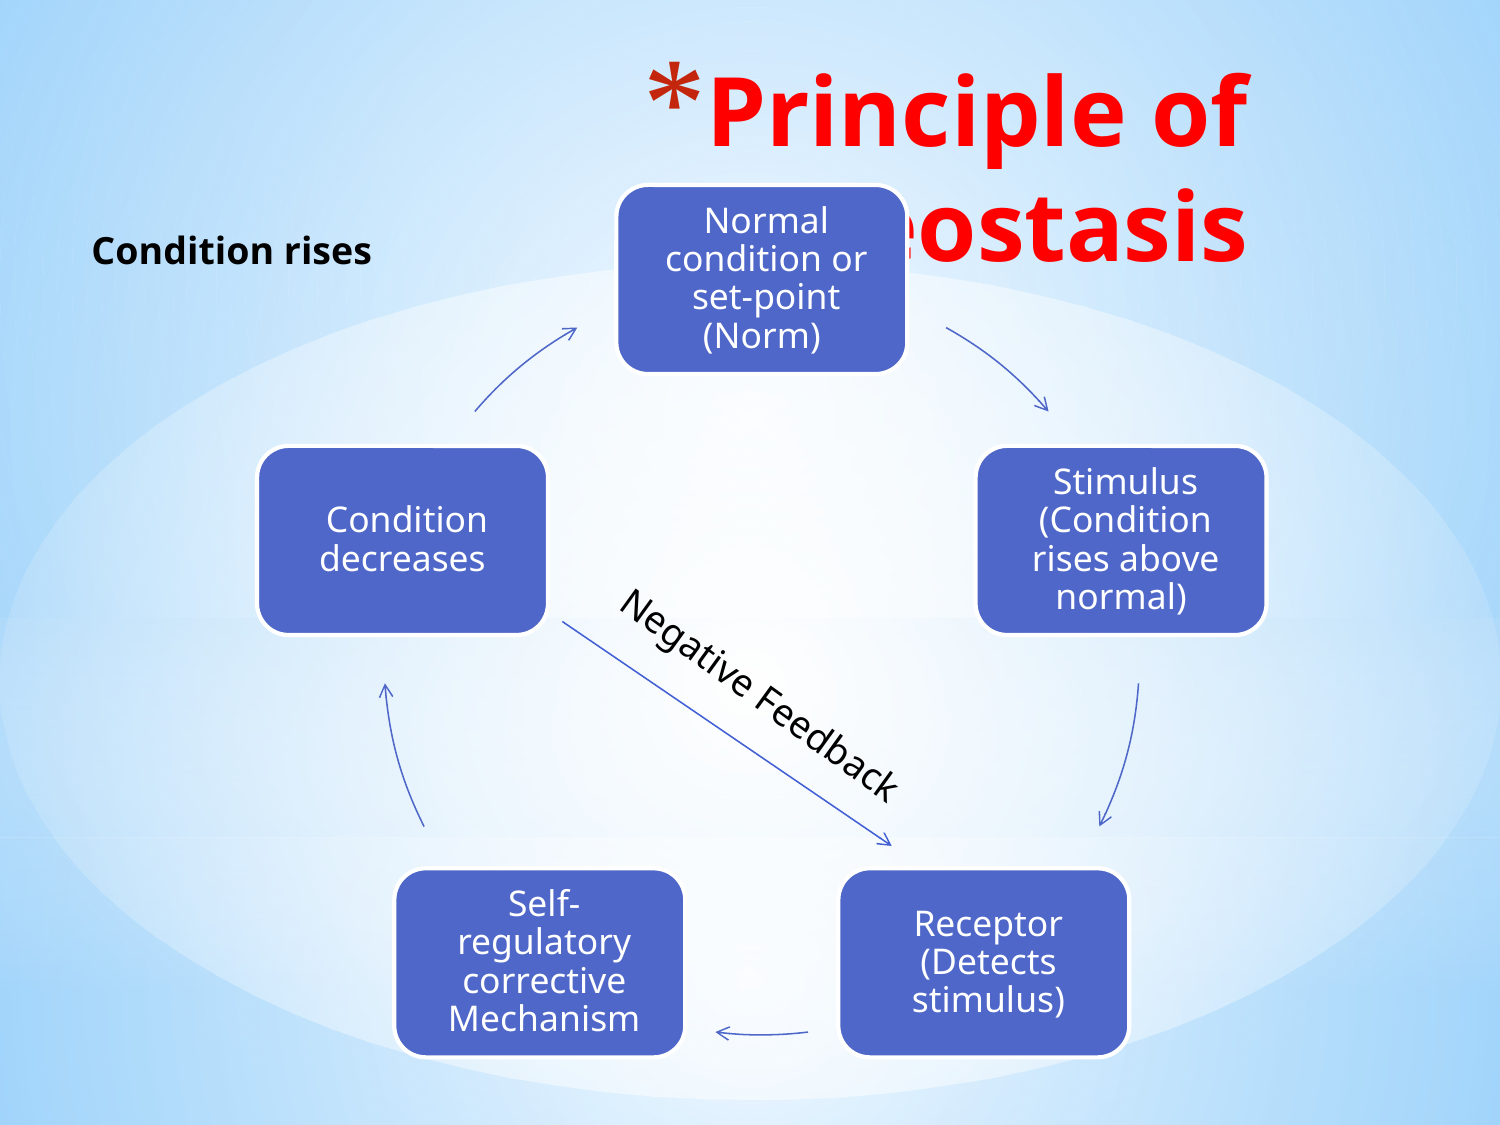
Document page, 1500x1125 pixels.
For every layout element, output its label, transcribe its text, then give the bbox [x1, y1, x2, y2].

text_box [562, 621, 892, 847]
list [88, 184, 1436, 1071]
title Principle of homeostasis [194, 42, 1264, 171]
